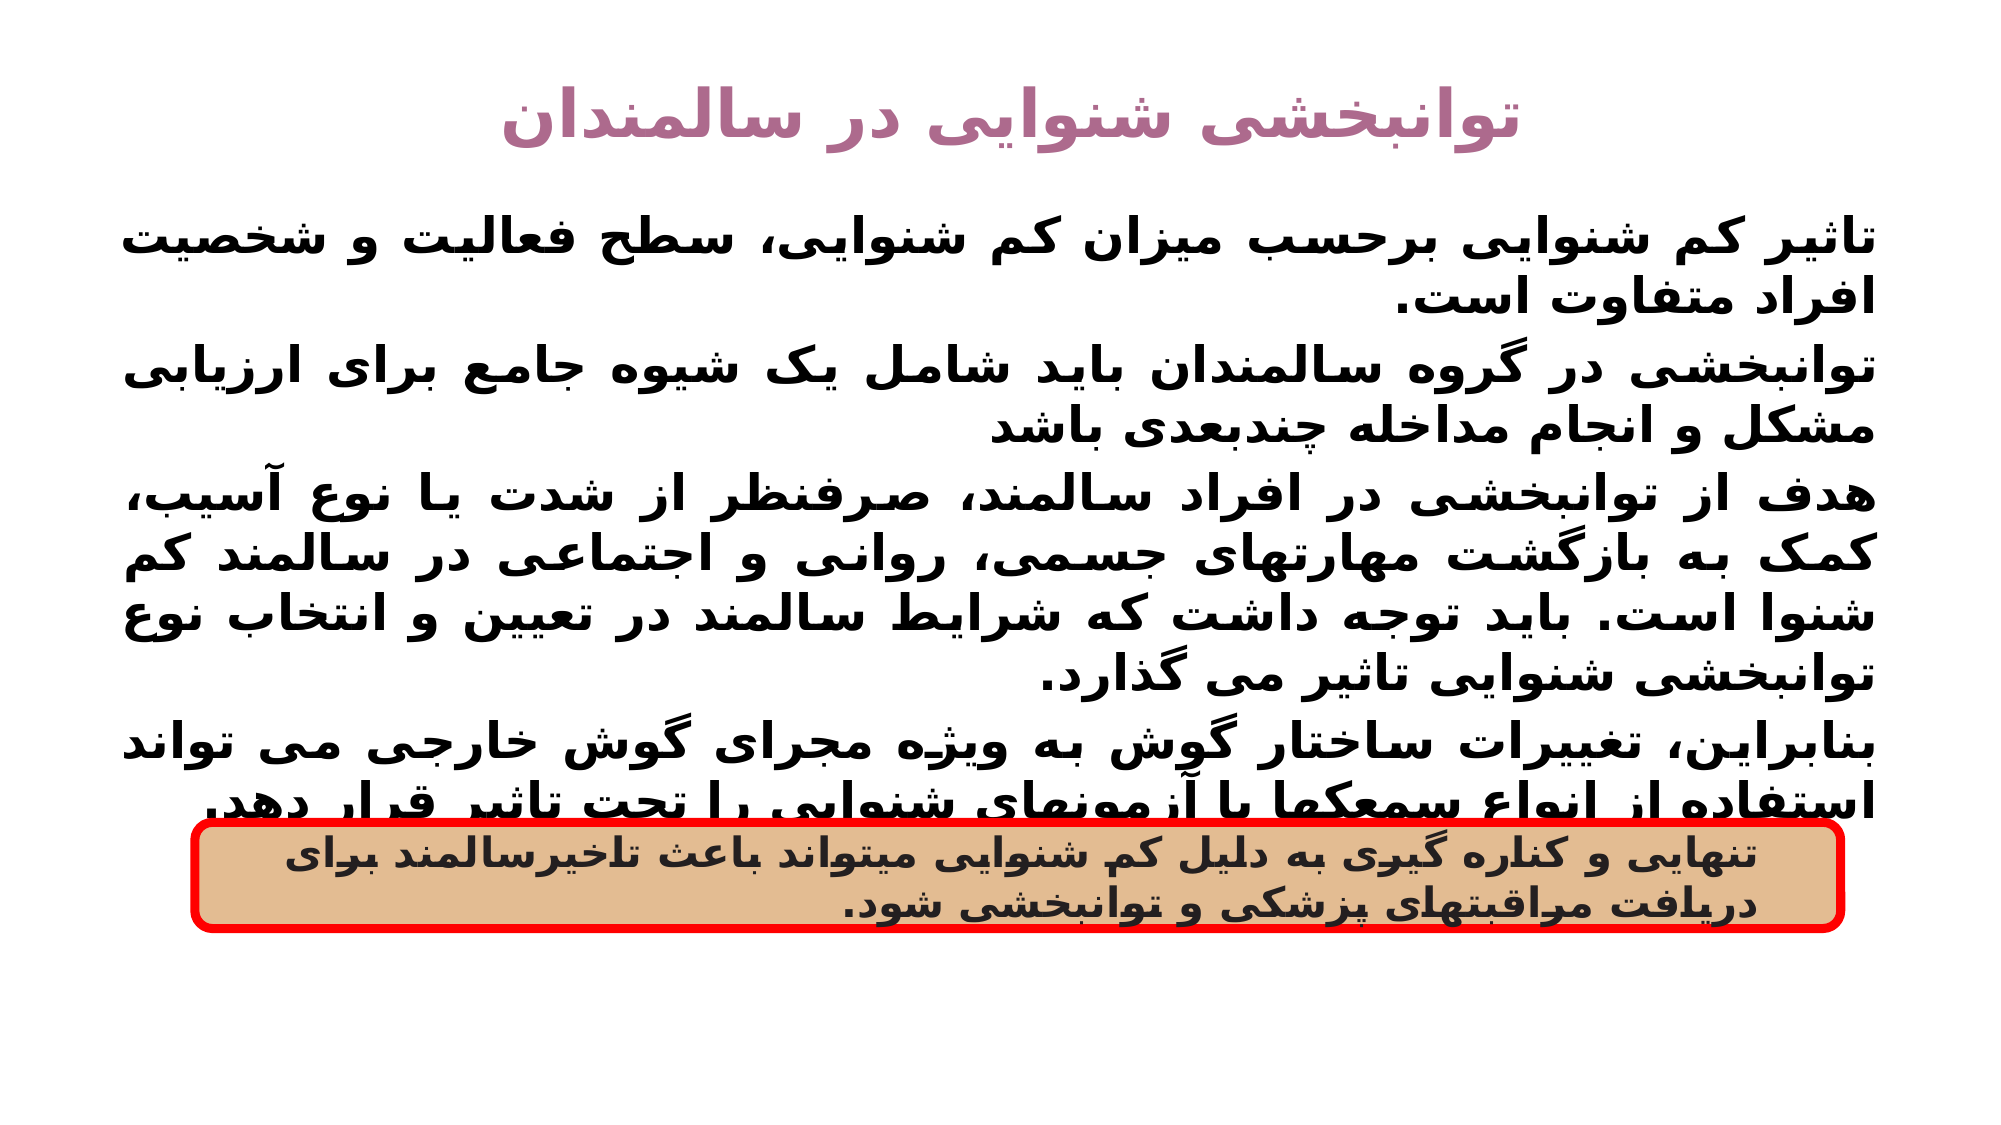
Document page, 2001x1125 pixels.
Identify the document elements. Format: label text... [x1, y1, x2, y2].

text_box تنهایی و کناره گیری به دلیل کم شنوایی میتواند باعث تاخیرسالمند برای دریافت مراقبتهای پزشکی و توانبخشی شود. [194, 822, 1841, 929]
list تاثیر کم شنوایی برحسب میزان کم شنوایی، سطح فعالیت و شخصیت افراد متفاوت است. توانبخشی در گروه سالمندان باید شامل یک شیوه جامع برای ارزیابی مشکل و انجام مداخله چندبعدی باشد هدف از توانبخشی در افراد سالمند، صرفنظر از شدت یا نوع آسیب، کمک به بازگشت مهارتهای جسمی، روانی و اجتماعی در سالمند کم شنوا است. باید توجه داشت که شرایط سالمند در تعیین و انتخاب نوع توانبخشی شنوایی تاثیر می گذارد. بنابراین، تغییرات ساختار گوش به ویژه مجرای گوش خارجی می تواند استفاده از انواع سمعکها یا آزمونهای شنوایی را تحت تاثیر قرار دهد. [101, 196, 1912, 1014]
text_box توانبخشی شنوایی در سالمندان [420, 63, 1606, 159]
